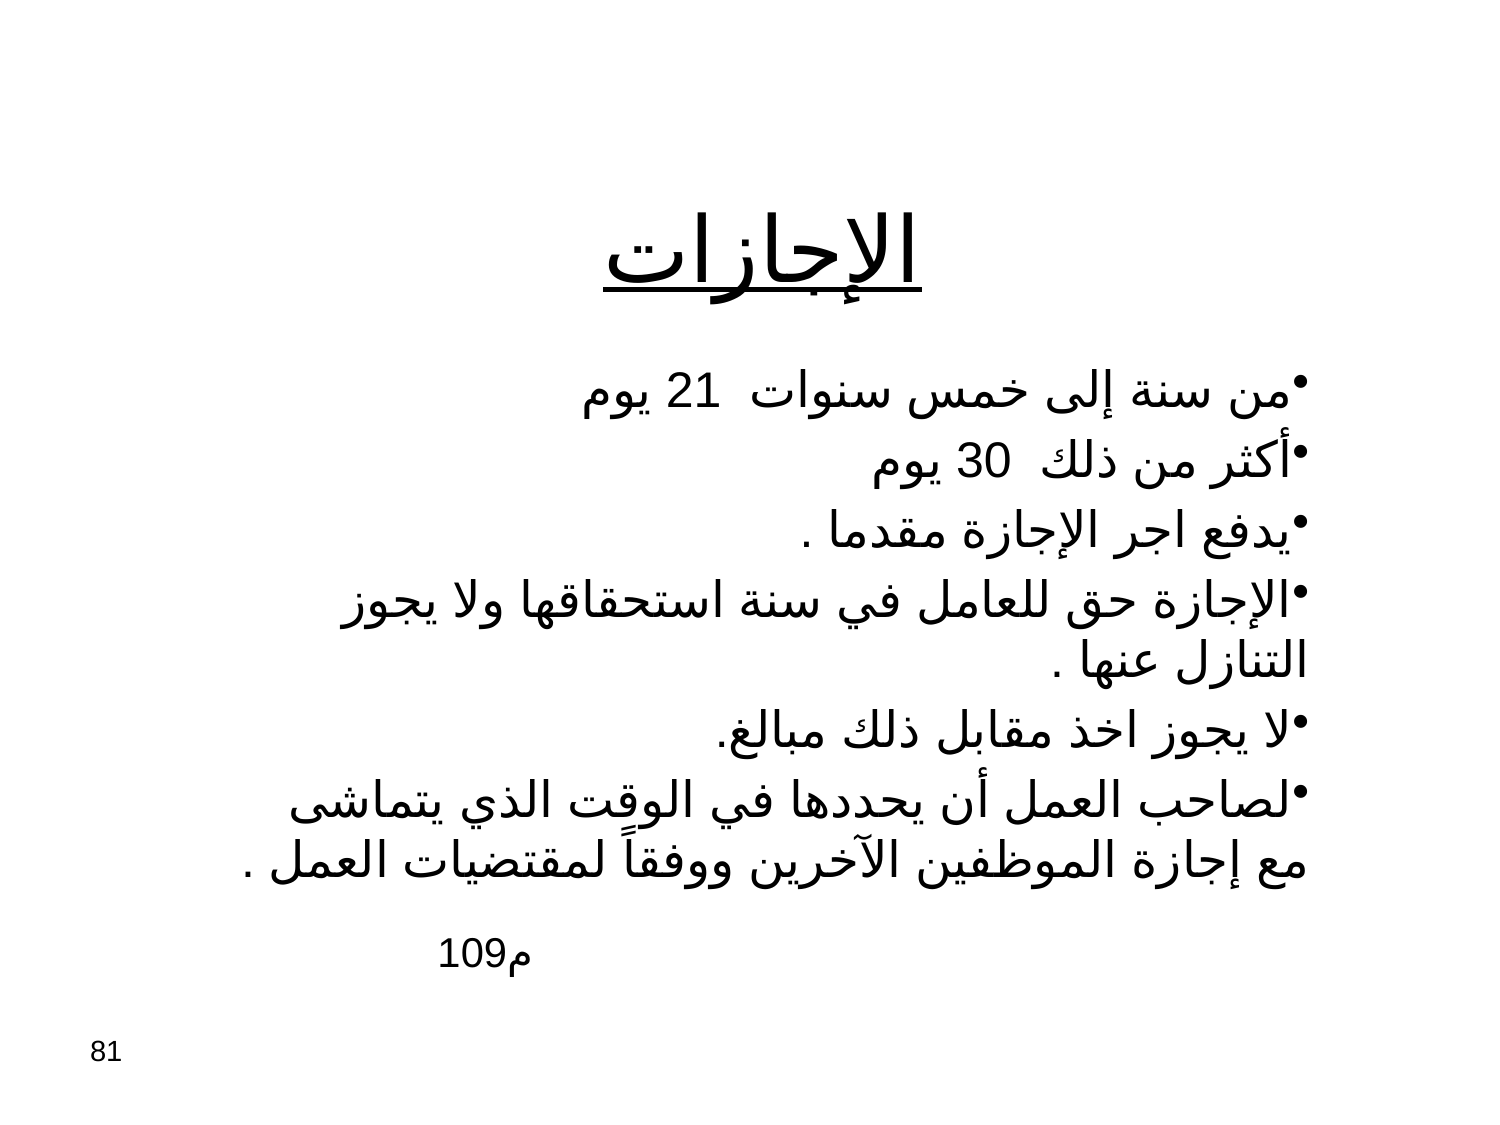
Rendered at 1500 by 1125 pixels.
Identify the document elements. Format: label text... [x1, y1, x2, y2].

subtitle من سنة إلى خمس سنوات 21 يوم أكثر من ذلك 30 يوم يدفع اجر الإجازة مقدما . الإجازة حق للعامل في سنة استحقاقها ولا يجوز التنازل عنها . لا يجوز اخذ مقابل ذلك مبالغ. لصاحب العمل أن يحددها في الوقت الذي يتماشى مع إجازة الموظفين الآخرين ووفقاً لمقتضيات العمل . م109 [224, 349, 1326, 988]
slide_number 81 [74, 1024, 426, 1103]
title الإجازات [124, 124, 1401, 367]
